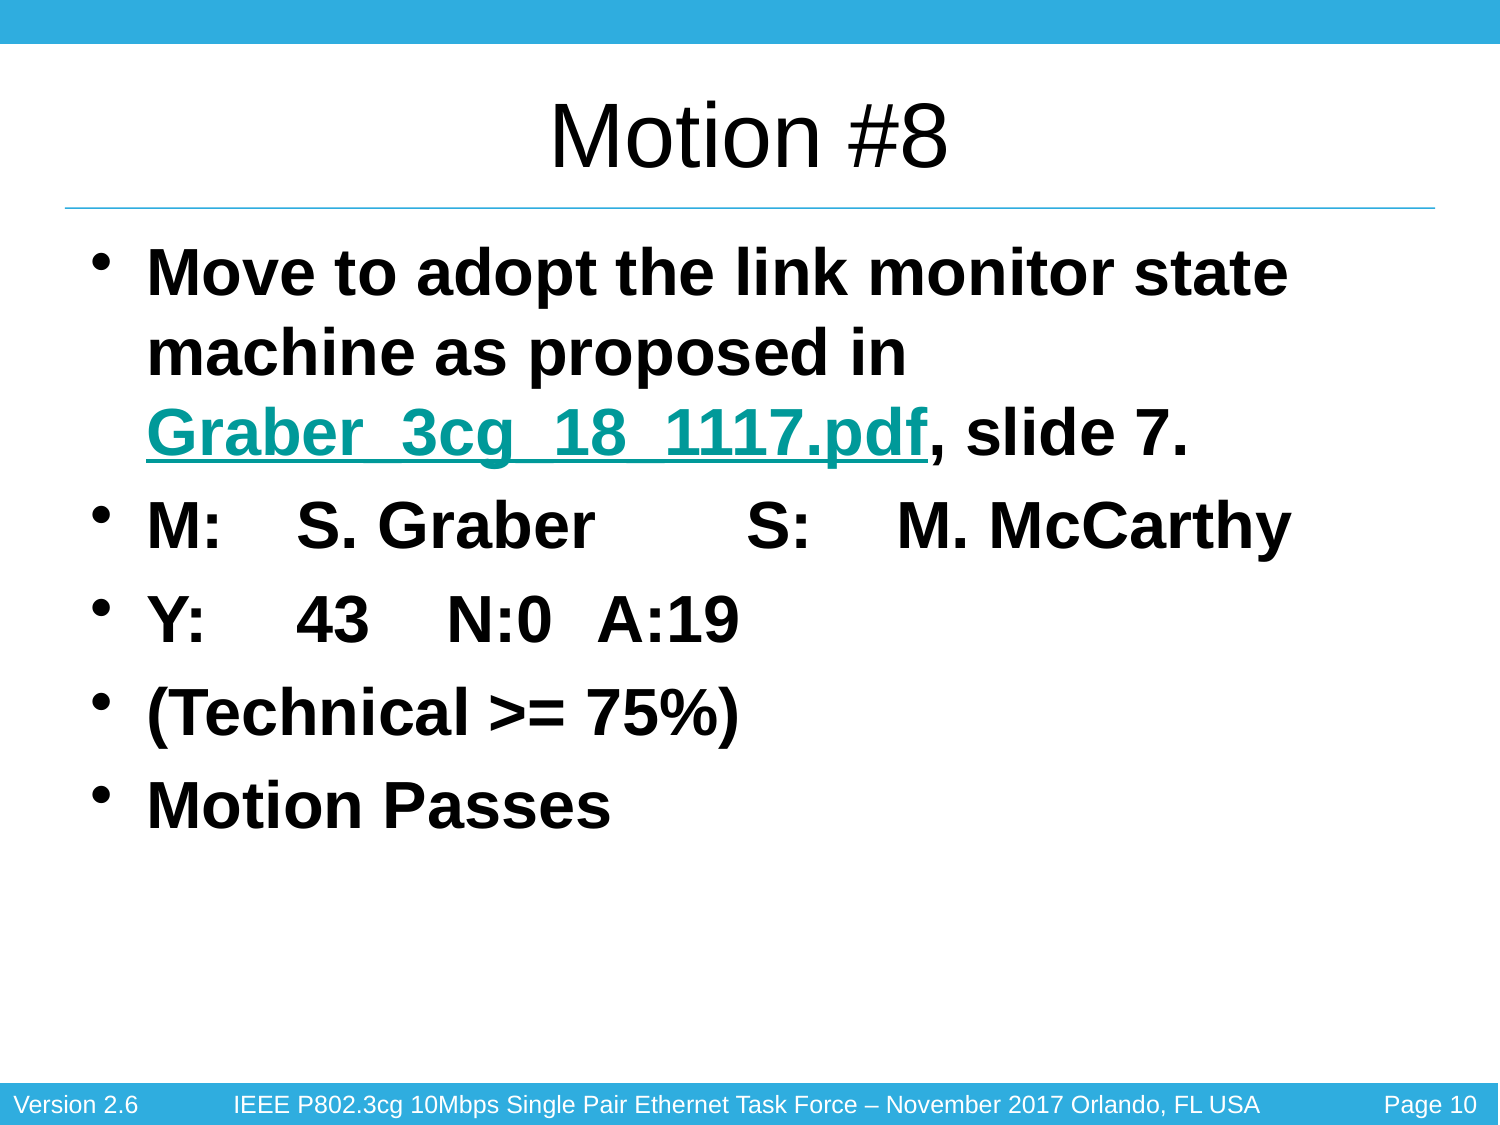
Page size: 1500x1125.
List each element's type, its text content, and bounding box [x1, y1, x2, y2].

list Move to adopt the link monitor state machine as proposed in Graber_3cg_18_1117.pdf, slide 7. M: S. Graber S: M. McCarthy Y: 43 N:0 A:19 (Technical >= 75%) Motion Passes [74, 221, 1426, 965]
title Motion #8 [74, 66, 1426, 197]
